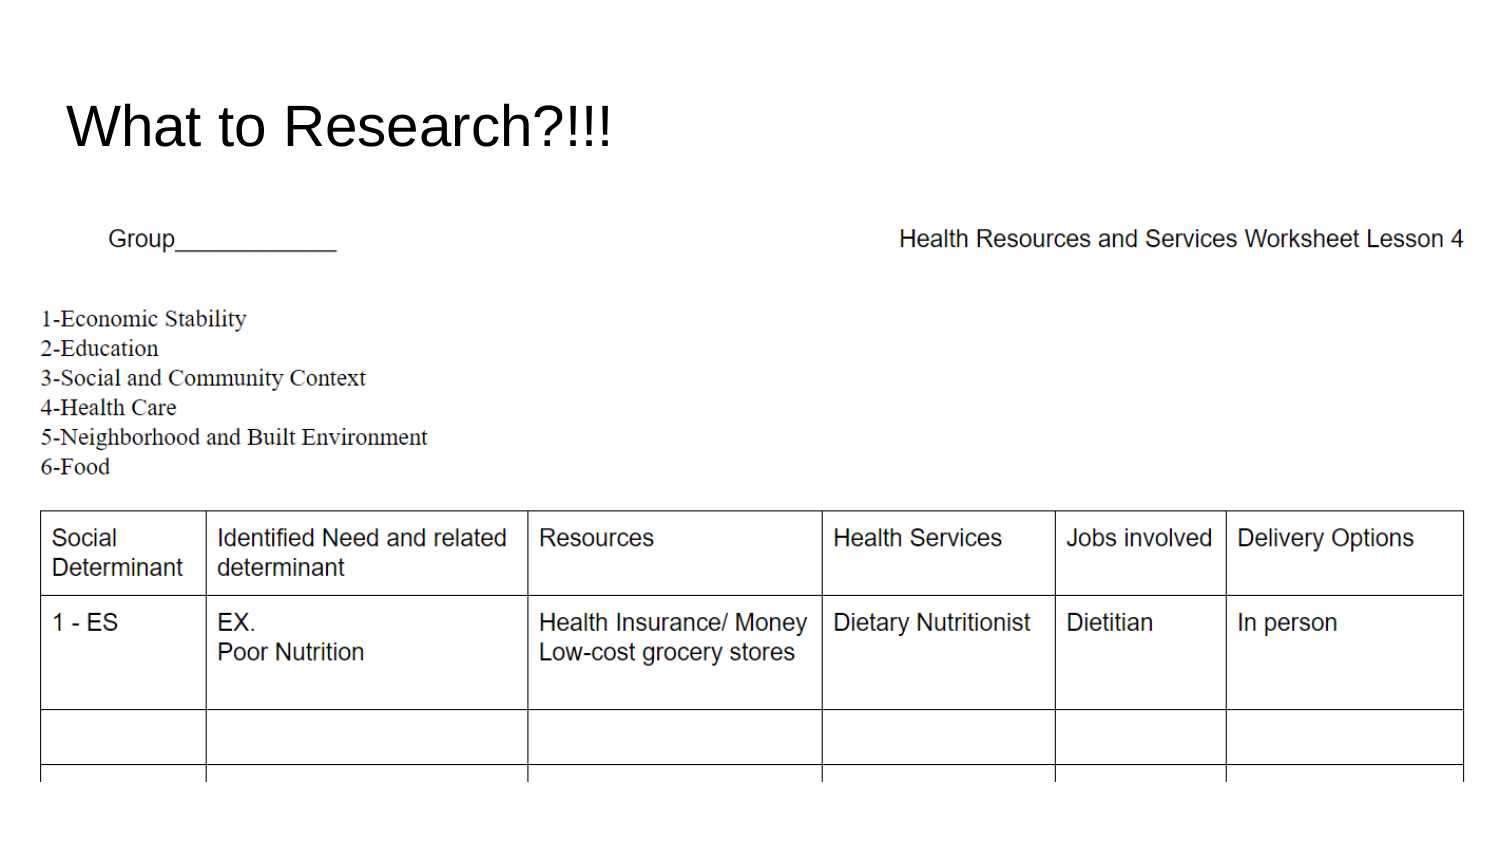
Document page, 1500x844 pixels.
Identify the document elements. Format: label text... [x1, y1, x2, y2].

title What to Research?!!! [51, 72, 1449, 167]
picture [0, 188, 1500, 783]
